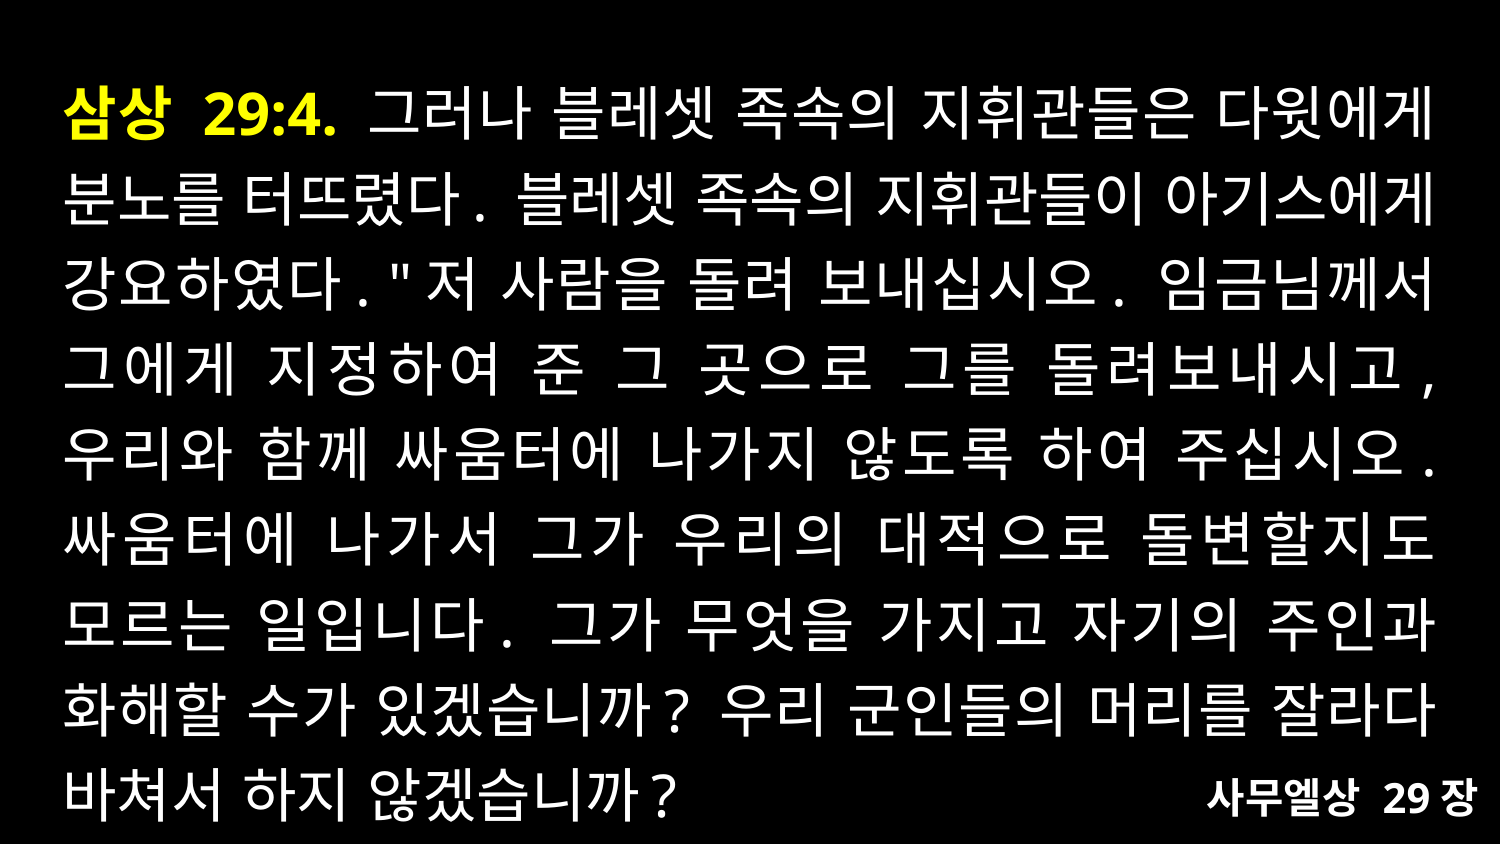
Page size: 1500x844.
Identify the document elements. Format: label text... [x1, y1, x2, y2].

subtitle 사무엘상 29장 [916, 770, 1500, 844]
title 삼상 29:4. 그러나 블레셋 족속의 지휘관들은 다윗에게 분노를 터뜨렸다. 블레셋 족속의 지휘관들이 아기스에게 강요하였다. "저 사람을 돌려 보내십시오. 임금님께서 그에게 지정하여 준 그 곳으로 그를 돌려보내시고, 우리와 함께 싸움터에 나가지 않도록 하여 주십시오. 싸움터에 나가서 그가 우리의 대적으로 돌변할지도 모르는 일입니다. 그가 무엇을 가지고 자기의 주인과 화해할 수가 있겠습니까? 우리 군인들의 머리를 잘라다 바쳐서 하지 않겠습니까? [0, 0, 1500, 844]
